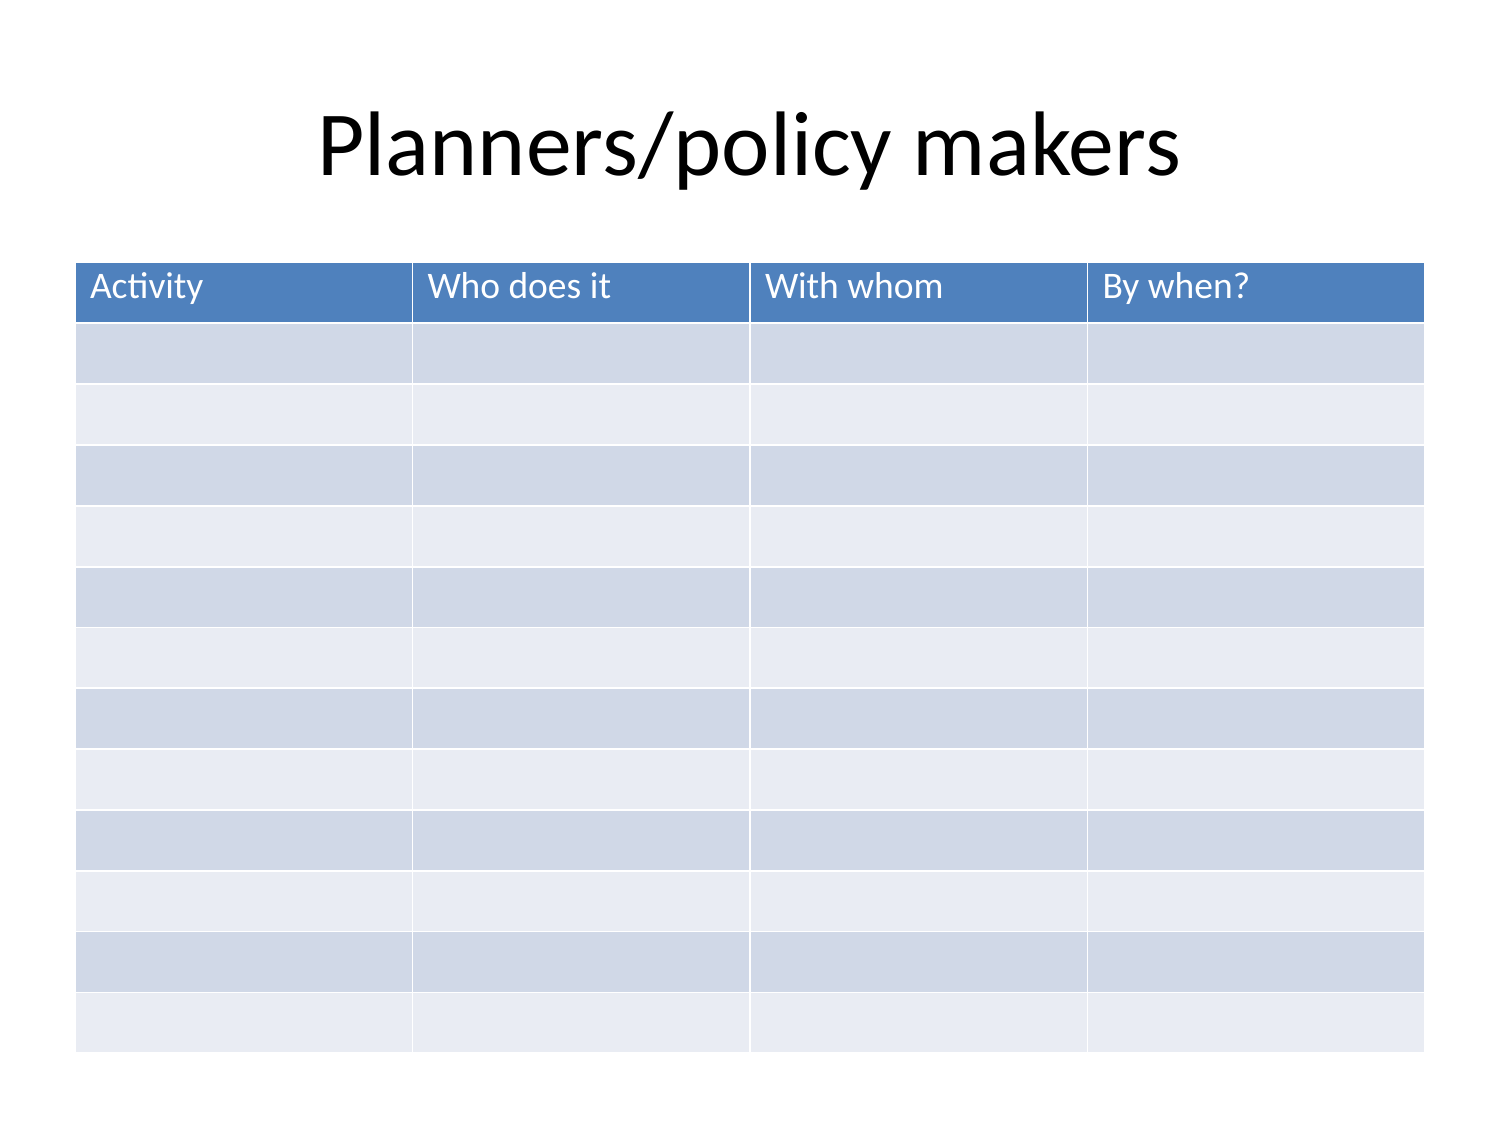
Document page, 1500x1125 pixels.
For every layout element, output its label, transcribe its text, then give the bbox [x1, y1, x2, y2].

table_cell [76, 568, 412, 627]
table_cell [413, 689, 749, 748]
table_cell [413, 750, 749, 809]
table_cell [1088, 872, 1424, 931]
table_header By when? [1088, 263, 1424, 322]
table_cell [413, 568, 749, 627]
table_cell [751, 750, 1087, 809]
table_cell [1088, 750, 1424, 809]
table_header Activity [76, 263, 412, 322]
table_cell [751, 385, 1087, 444]
table_cell [76, 324, 412, 383]
table_cell [413, 324, 749, 383]
table_cell [1088, 324, 1424, 383]
table_cell [1088, 689, 1424, 748]
table_cell [413, 811, 749, 870]
table_cell [1088, 811, 1424, 870]
table_cell [751, 811, 1087, 870]
table_cell [1088, 628, 1424, 687]
table_cell [1088, 993, 1424, 1052]
table_cell [1088, 507, 1424, 566]
table_cell [1088, 446, 1424, 505]
table_cell [413, 446, 749, 505]
table_cell [76, 811, 412, 870]
table_cell [76, 689, 412, 748]
table_cell [751, 689, 1087, 748]
table_cell [76, 993, 412, 1052]
table_cell [751, 993, 1087, 1052]
table_cell [1088, 568, 1424, 627]
table_cell [413, 628, 749, 687]
table_cell [76, 750, 412, 809]
table_cell [413, 872, 749, 931]
table_header With whom [751, 263, 1087, 322]
table_cell [76, 507, 412, 566]
table_cell [1088, 932, 1424, 992]
title Planners/policy makers [75, 45, 1425, 233]
table_cell [751, 872, 1087, 931]
table_cell [413, 507, 749, 566]
table_header Who does it [413, 263, 749, 322]
table_cell [76, 932, 412, 992]
table_cell [76, 446, 412, 505]
table_cell [413, 993, 749, 1052]
table_cell [1088, 385, 1424, 444]
table_cell [751, 568, 1087, 627]
table_cell [76, 385, 412, 444]
table_cell [76, 628, 412, 687]
table_cell [751, 932, 1087, 992]
table_cell [751, 324, 1087, 383]
table_cell [413, 385, 749, 444]
table_cell [413, 932, 749, 992]
table_cell [751, 446, 1087, 505]
table_cell [751, 628, 1087, 687]
table_cell [76, 872, 412, 931]
table_cell [751, 507, 1087, 566]
